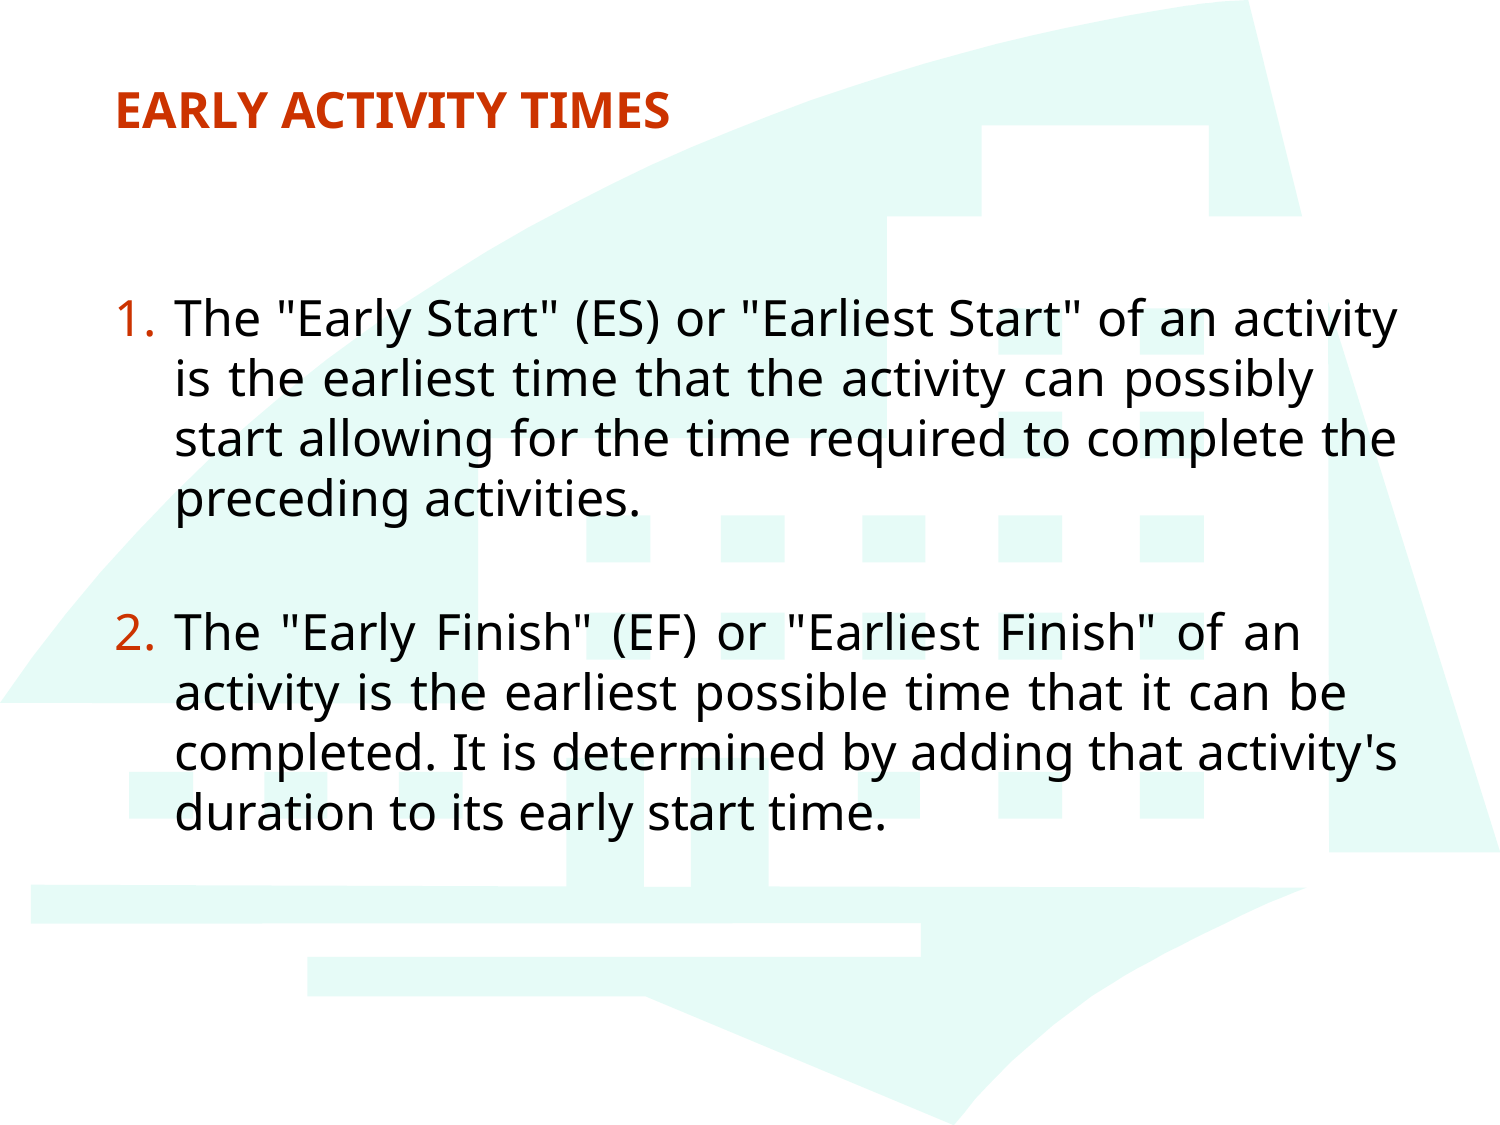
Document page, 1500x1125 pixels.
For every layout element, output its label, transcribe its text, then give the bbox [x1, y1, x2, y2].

list The "Early Start" (ES) or "Earliest Start" of an activity is the earliest time that the activity can possibly start allowing for the time required to complete the preceding activities. The "Early Finish" (EF) or "Earliest Finish" of an activity is the earliest possible time that it can be completed. It is determined by adding that activity's duration to its early start time. [100, 278, 1414, 899]
title EARLY ACTIVITY TIMES [100, 78, 786, 163]
